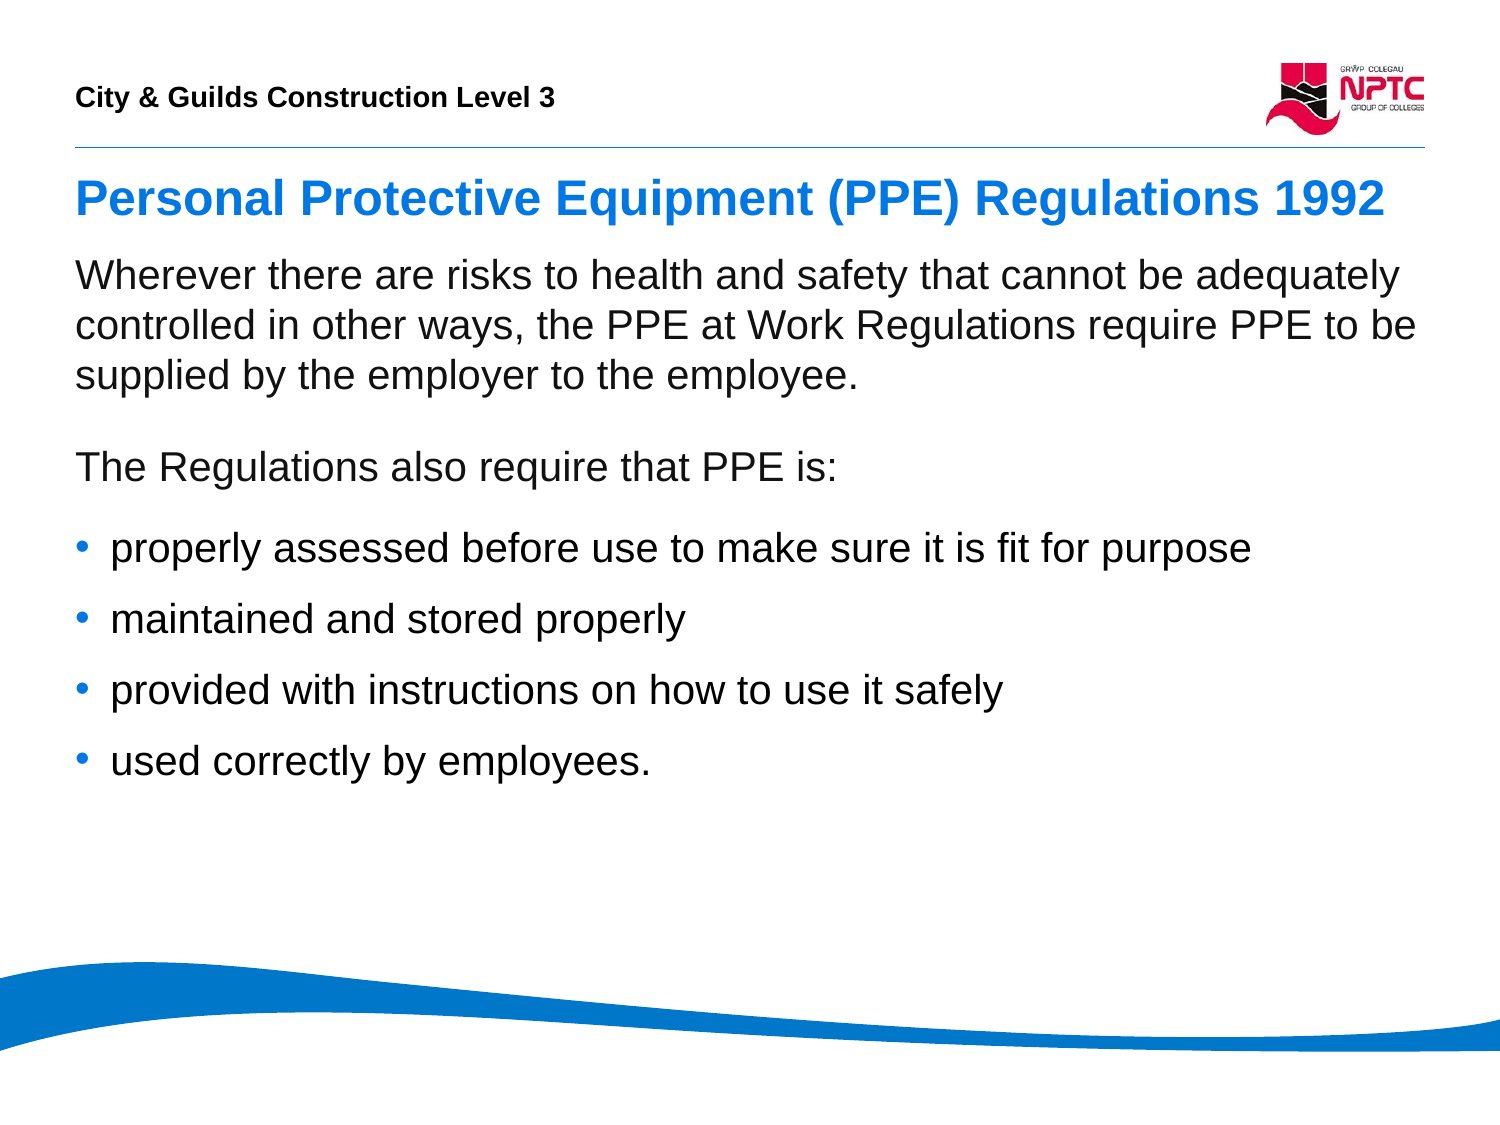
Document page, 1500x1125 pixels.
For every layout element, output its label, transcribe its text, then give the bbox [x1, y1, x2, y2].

title Personal Protective Equipment (PPE) Regulations 1992 [74, 165, 1426, 229]
picture [1266, 63, 1424, 135]
list Wherever there are risks to health and safety that cannot be adequately controlled in other ways, the PPE at Work Regulations require PPE to be supplied by the employer to the employee. The Regulations also require that PPE is: properly assessed before use to make sure it is fit for purpose maintained and stored properly provided with instructions on how to use it safely used correctly by employees. [74, 247, 1426, 946]
